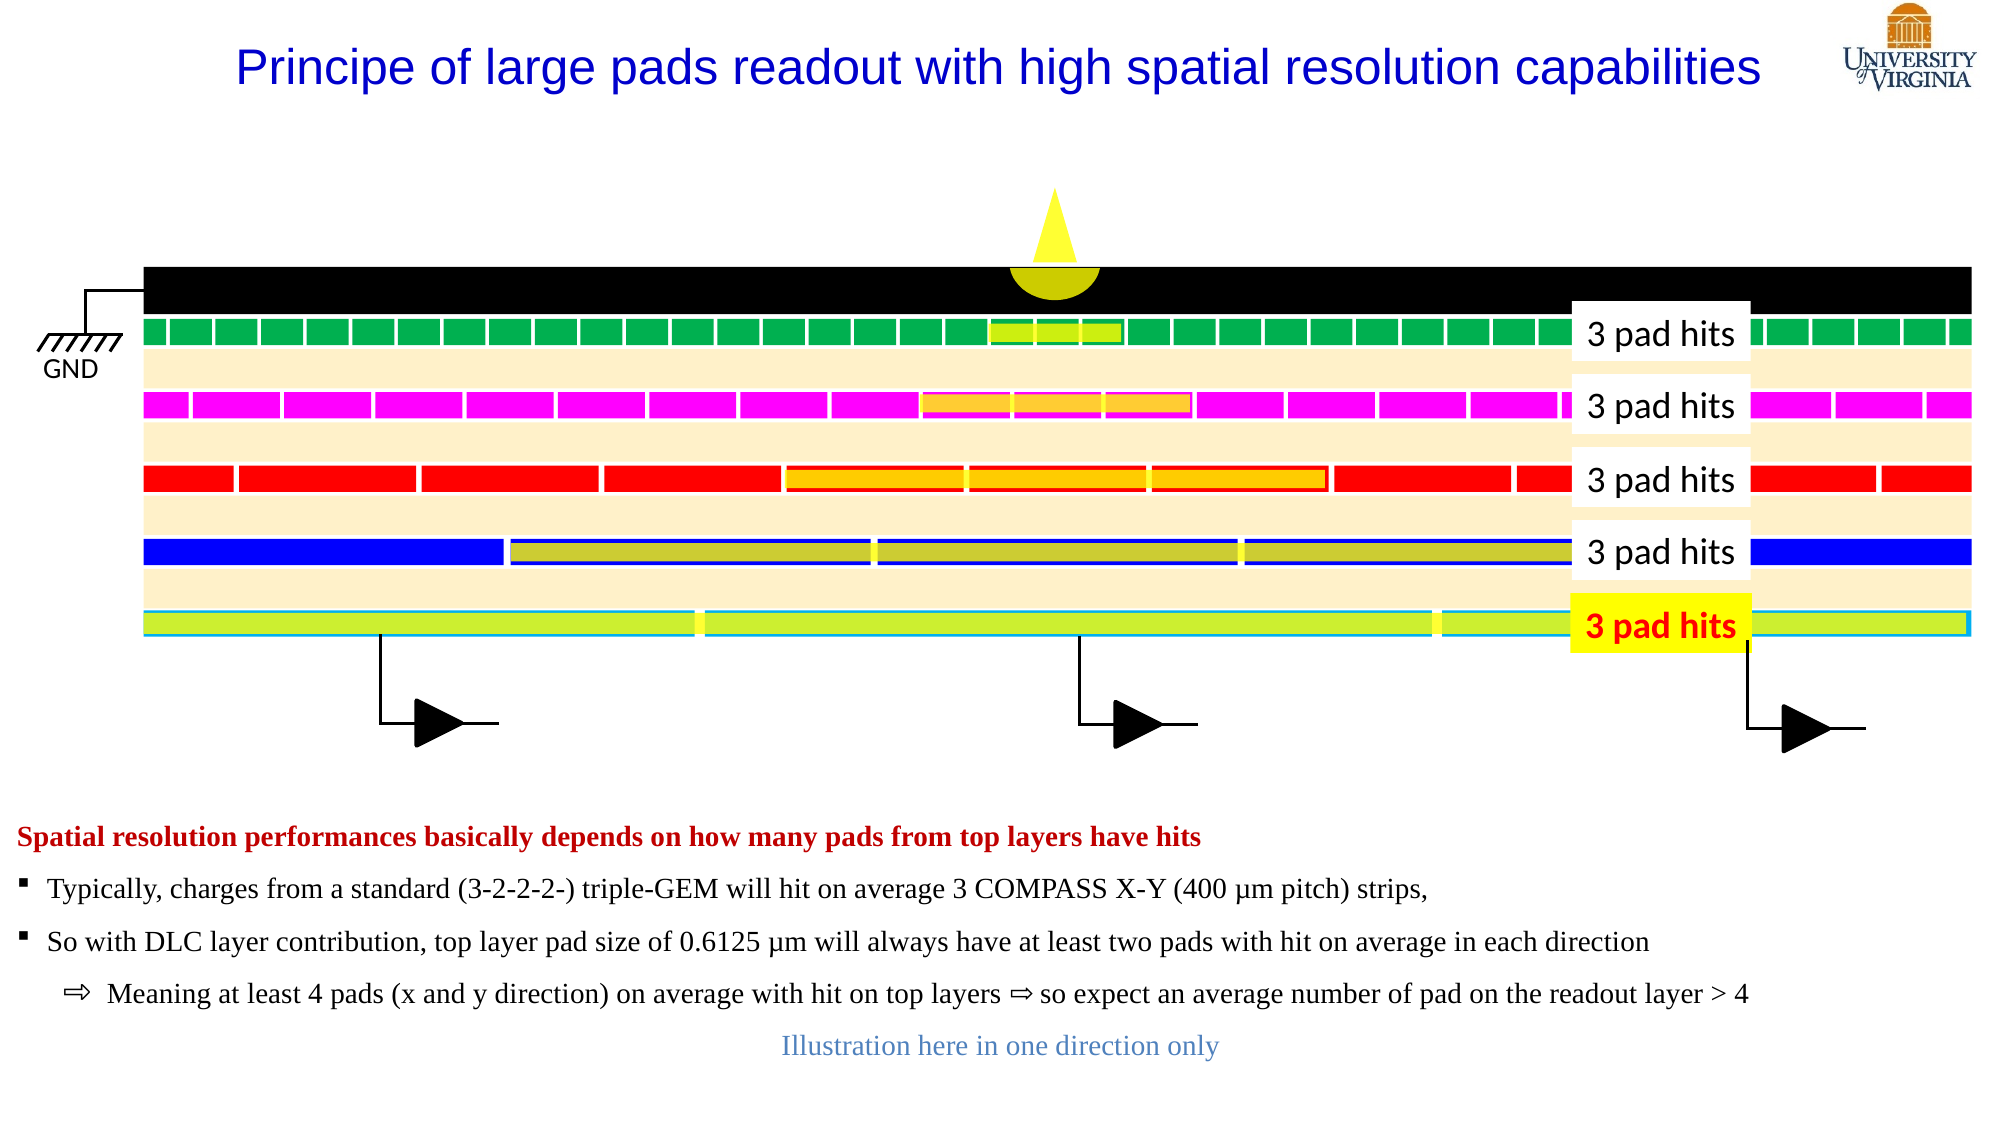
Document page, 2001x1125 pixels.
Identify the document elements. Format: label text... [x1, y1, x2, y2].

text_box Spatial resolution performances basically depends on how many pads from top layers have hits Typically, charges from a standard (3-2-2-2-) triple-GEM will hit on average 3 COMPASS X-Y (400 µm pitch) strips, So with DLC layer contribution, top layer pad size of 0.6125 µm will always have at least two pads with hit on average in each direction Meaning at least 4 pads (x and y direction) on average with hit on top layers ⇨ so expect an average number of pad on the readout layer > 4 Illustration here in one direction only [2, 792, 2000, 1070]
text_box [37, 289, 139, 352]
text_box GND [28, 341, 114, 392]
text_box Principe of large pads readout with high spatial resolution capabilities [0, 0, 1998, 137]
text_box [1569, 300, 1754, 632]
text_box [143, 187, 1967, 635]
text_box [378, 633, 1867, 752]
